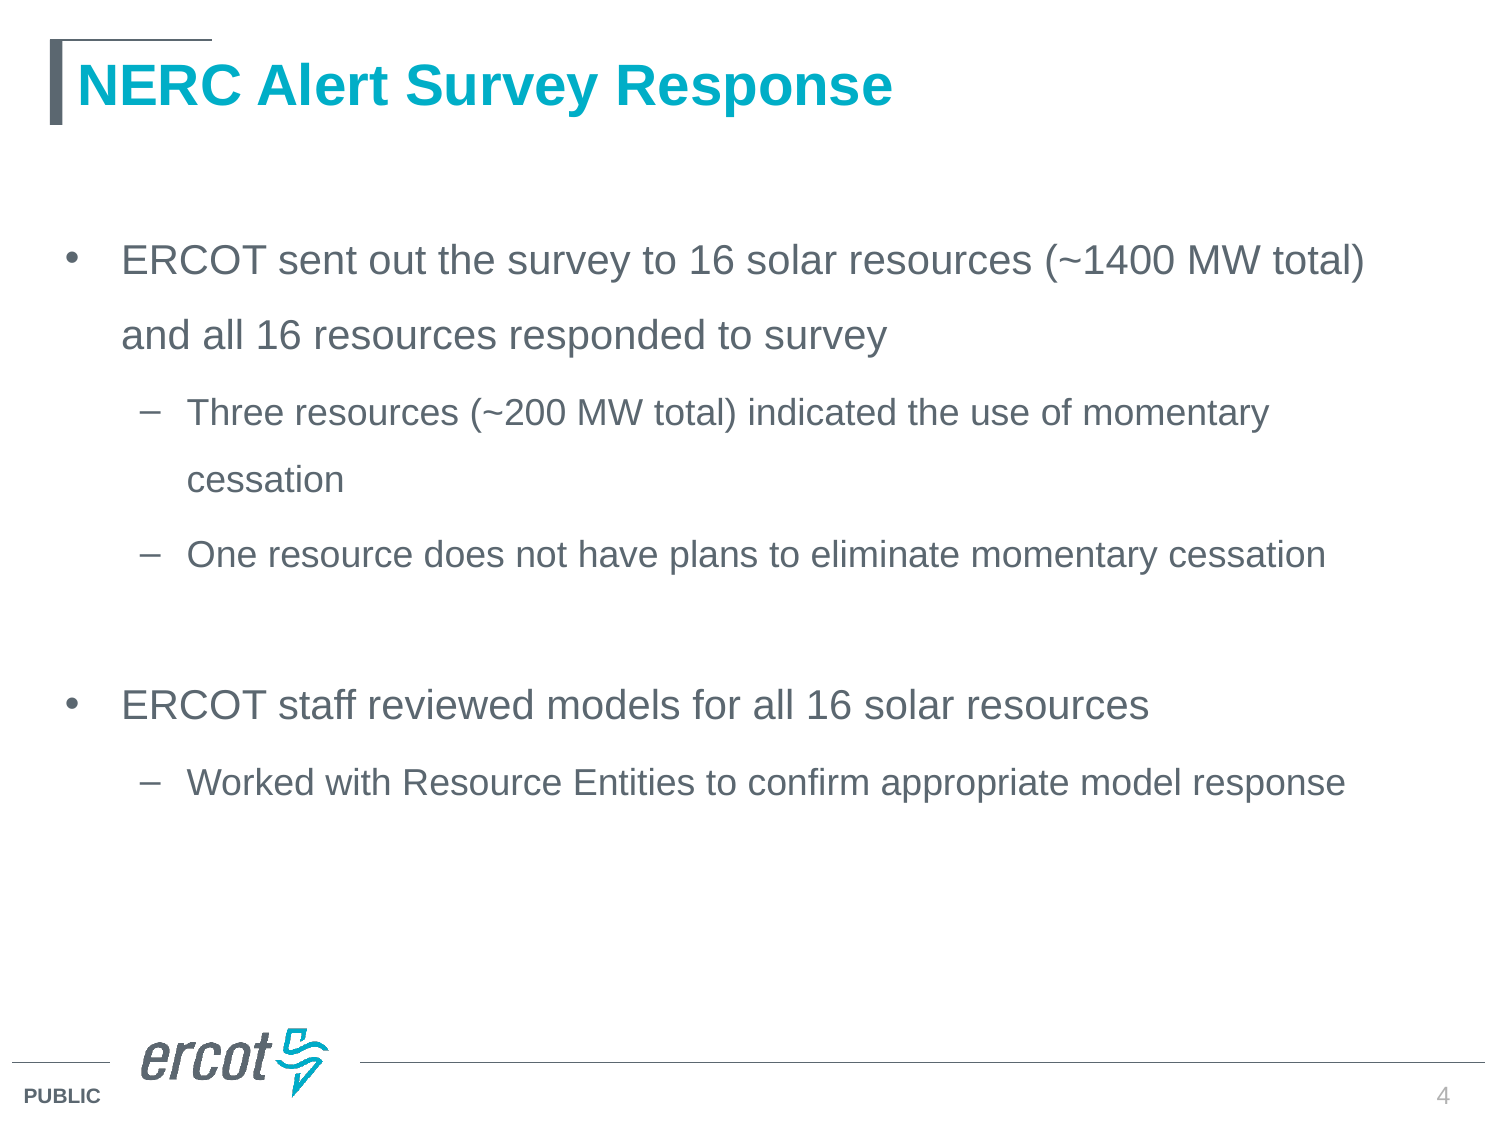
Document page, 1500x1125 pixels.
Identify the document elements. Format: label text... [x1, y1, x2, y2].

list ERCOT sent out the survey to 16 solar resources (~1400 MW total) and all 16 resources responded to survey Three resources (~200 MW total) indicated the use of momentary cessation One resource does not have plans to eliminate momentary cessation ERCOT staff reviewed models for all 16 solar resources Worked with Resource Entities to confirm appropriate model response [50, 200, 1450, 1000]
slide_number 4 [1400, 1076, 1488, 1113]
title NERC Alert Survey Response [62, 39, 1450, 125]
picture [137, 1024, 332, 1100]
